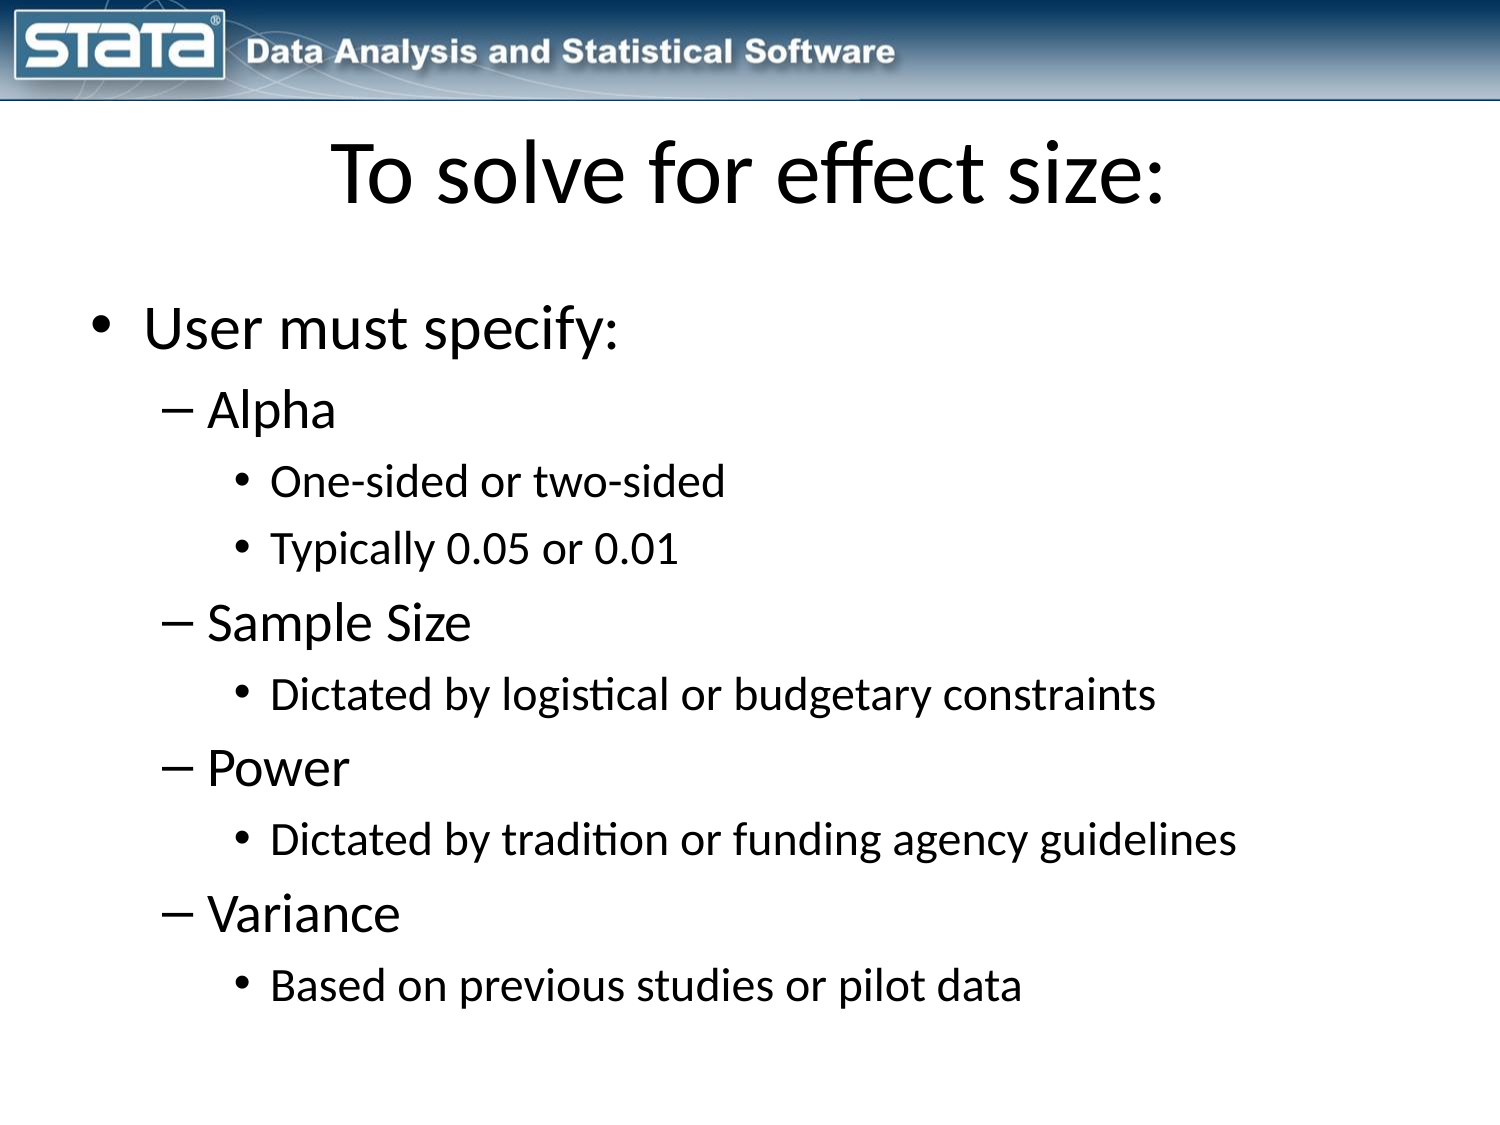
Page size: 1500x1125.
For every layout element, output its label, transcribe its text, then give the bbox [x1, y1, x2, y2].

title To solve for effect size: [75, 109, 1425, 233]
list User must specify: Alpha One-sided or two-sided Typically 0.05 or 0.01 Sample Size Dictated by logistical or budgetary constraints Power Dictated by tradition or funding agency guidelines Variance Based on previous studies or pilot data [75, 277, 1425, 1021]
picture [0, 0, 1500, 102]
